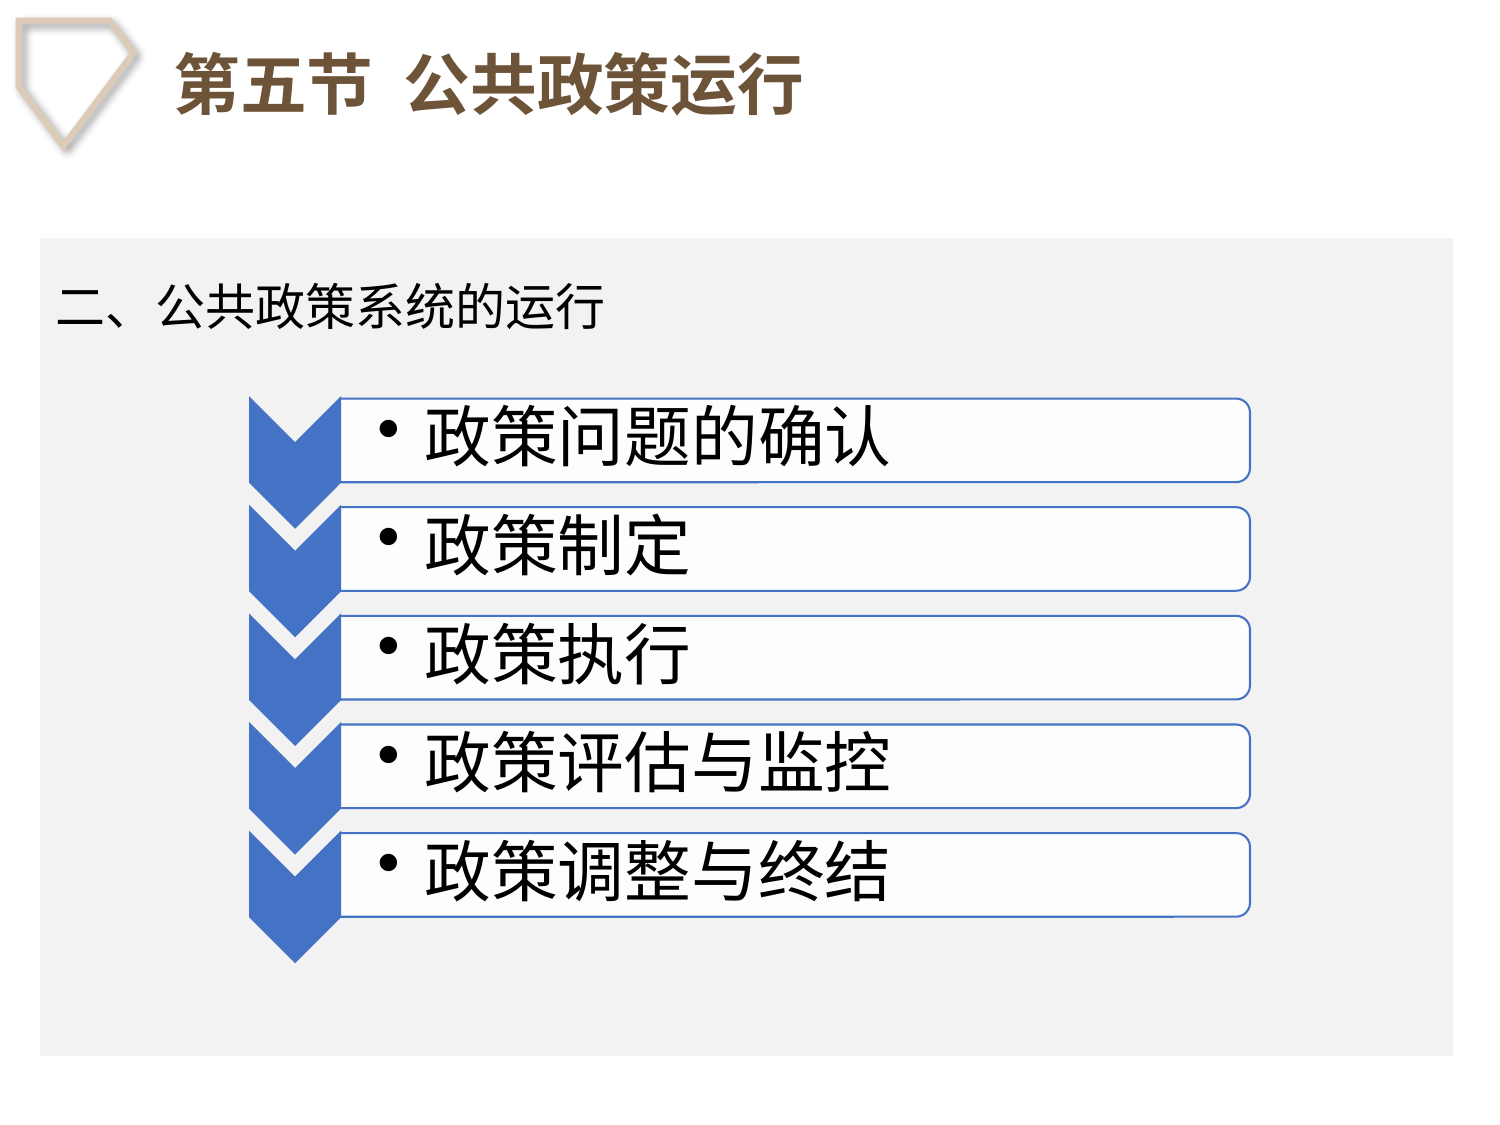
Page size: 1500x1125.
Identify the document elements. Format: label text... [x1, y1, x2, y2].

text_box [249, 398, 1250, 963]
list 二、公共政策系统的运行 [40, 238, 1454, 1057]
title 第五节 公共政策运行 [158, 18, 1456, 159]
